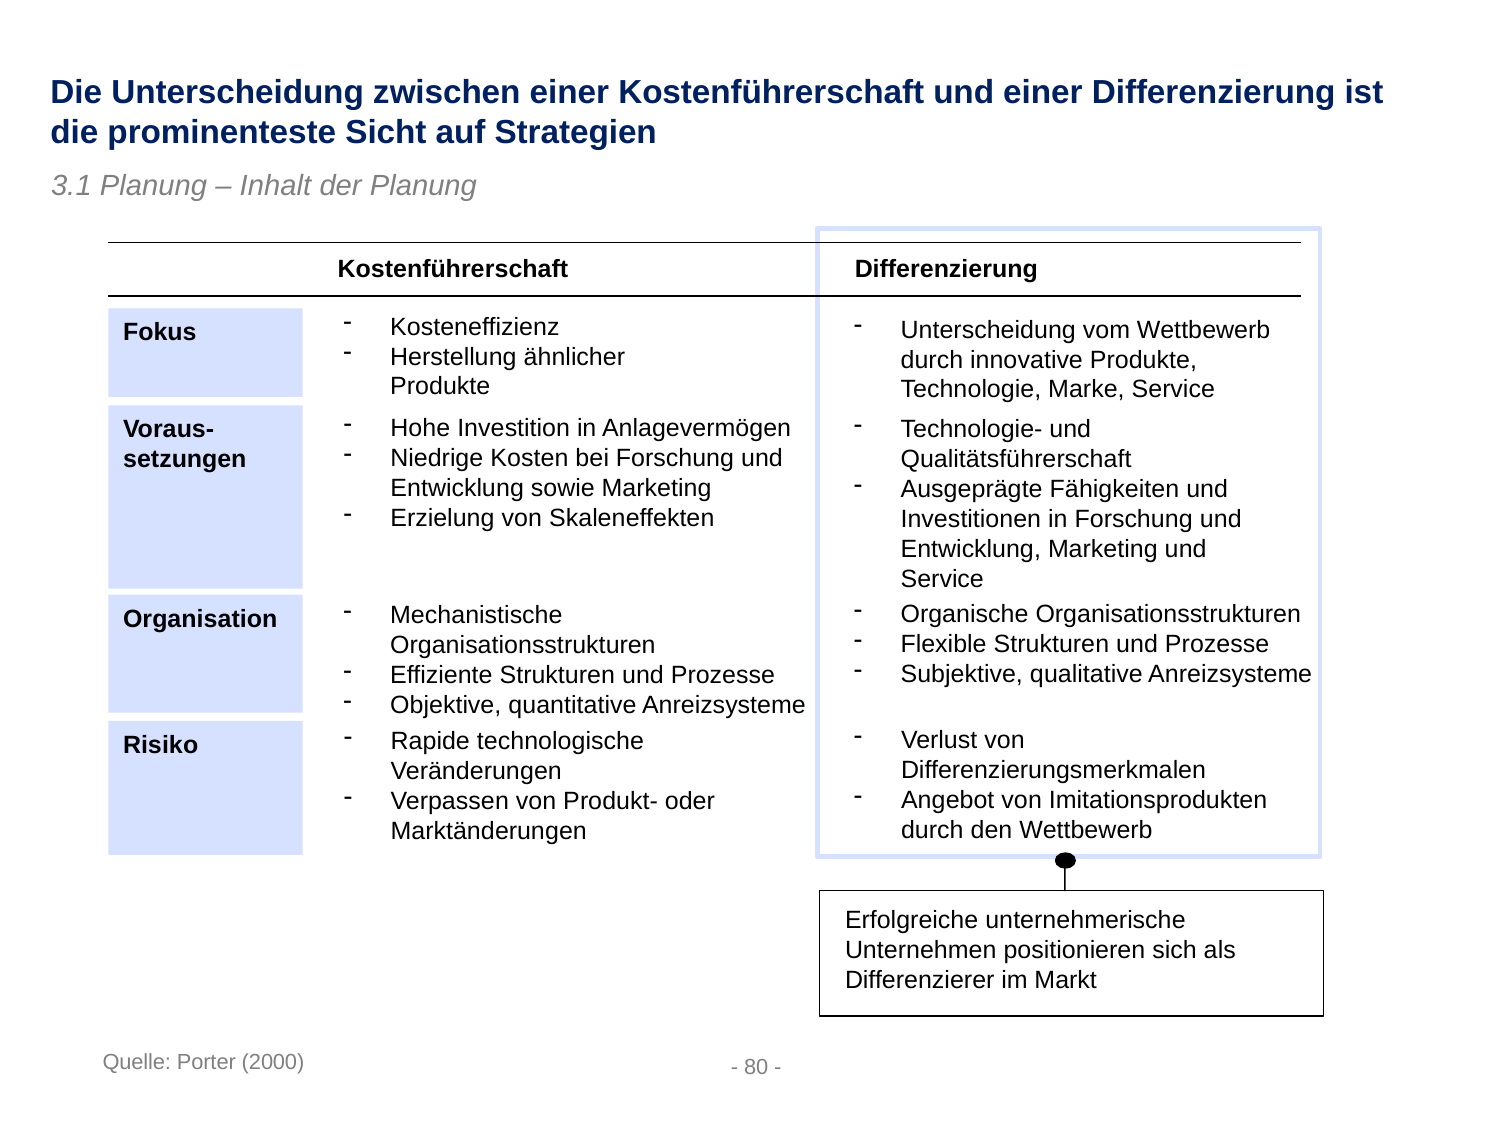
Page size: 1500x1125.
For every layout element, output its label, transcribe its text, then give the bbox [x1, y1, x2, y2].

text_box [819, 890, 1324, 1017]
text_box [817, 228, 1320, 240]
text_box Quelle: Porter (2000) [87, 1039, 320, 1081]
text_box Die Unterscheidung zwischen einer Kostenführerschaft und einer Differenzierung ist die prominenteste Sicht auf Strategien [35, 63, 1433, 158]
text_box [108, 242, 1374, 856]
slide_number - 80 - [599, 1045, 913, 1093]
text_box 3.1 Planung – Inhalt der Planung [36, 159, 493, 209]
text_box Erfolgreiche unternehmerische Unternehmen positionieren sich als Differenzierer im Markt [830, 896, 1309, 1002]
